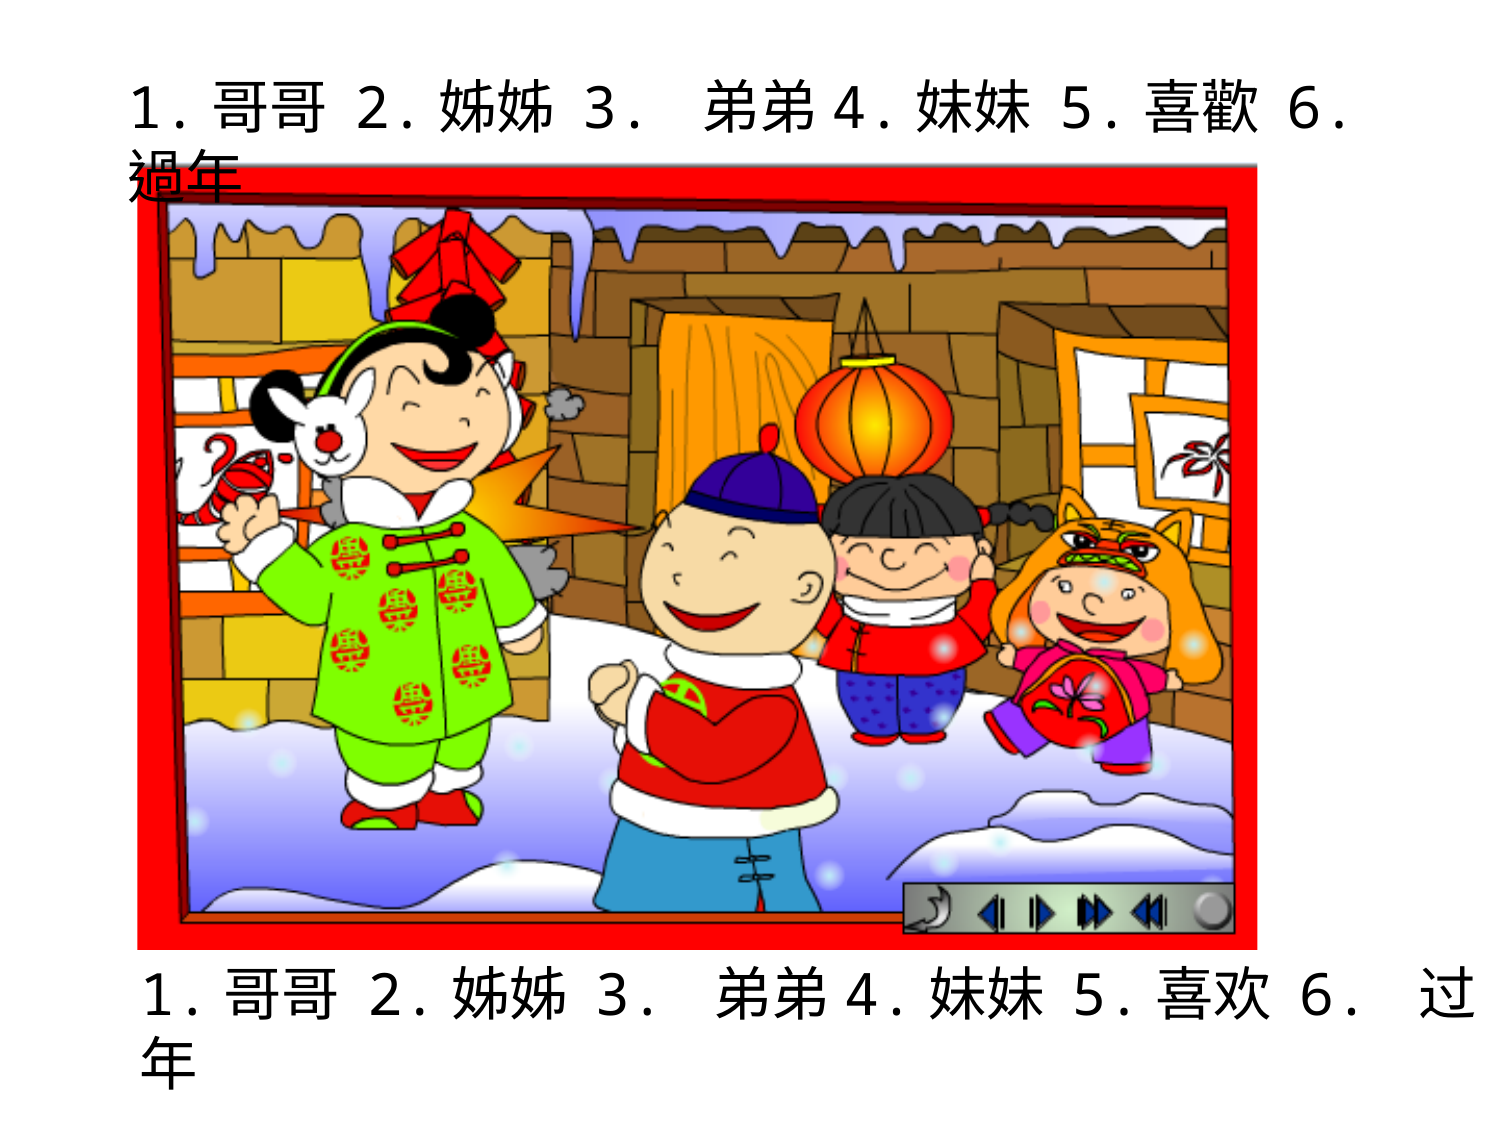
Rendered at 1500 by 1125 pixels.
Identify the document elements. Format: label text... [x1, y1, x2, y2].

text_box 1.哥哥 2.姊姊 3. 弟弟4.妹妹 5.喜欢 6. 过年 [125, 950, 1500, 1125]
text_box 1.哥哥 2.姊姊 3. 弟弟4.妹妹 5.喜歡 6. 過年 [112, 62, 1463, 218]
picture [137, 162, 1258, 951]
